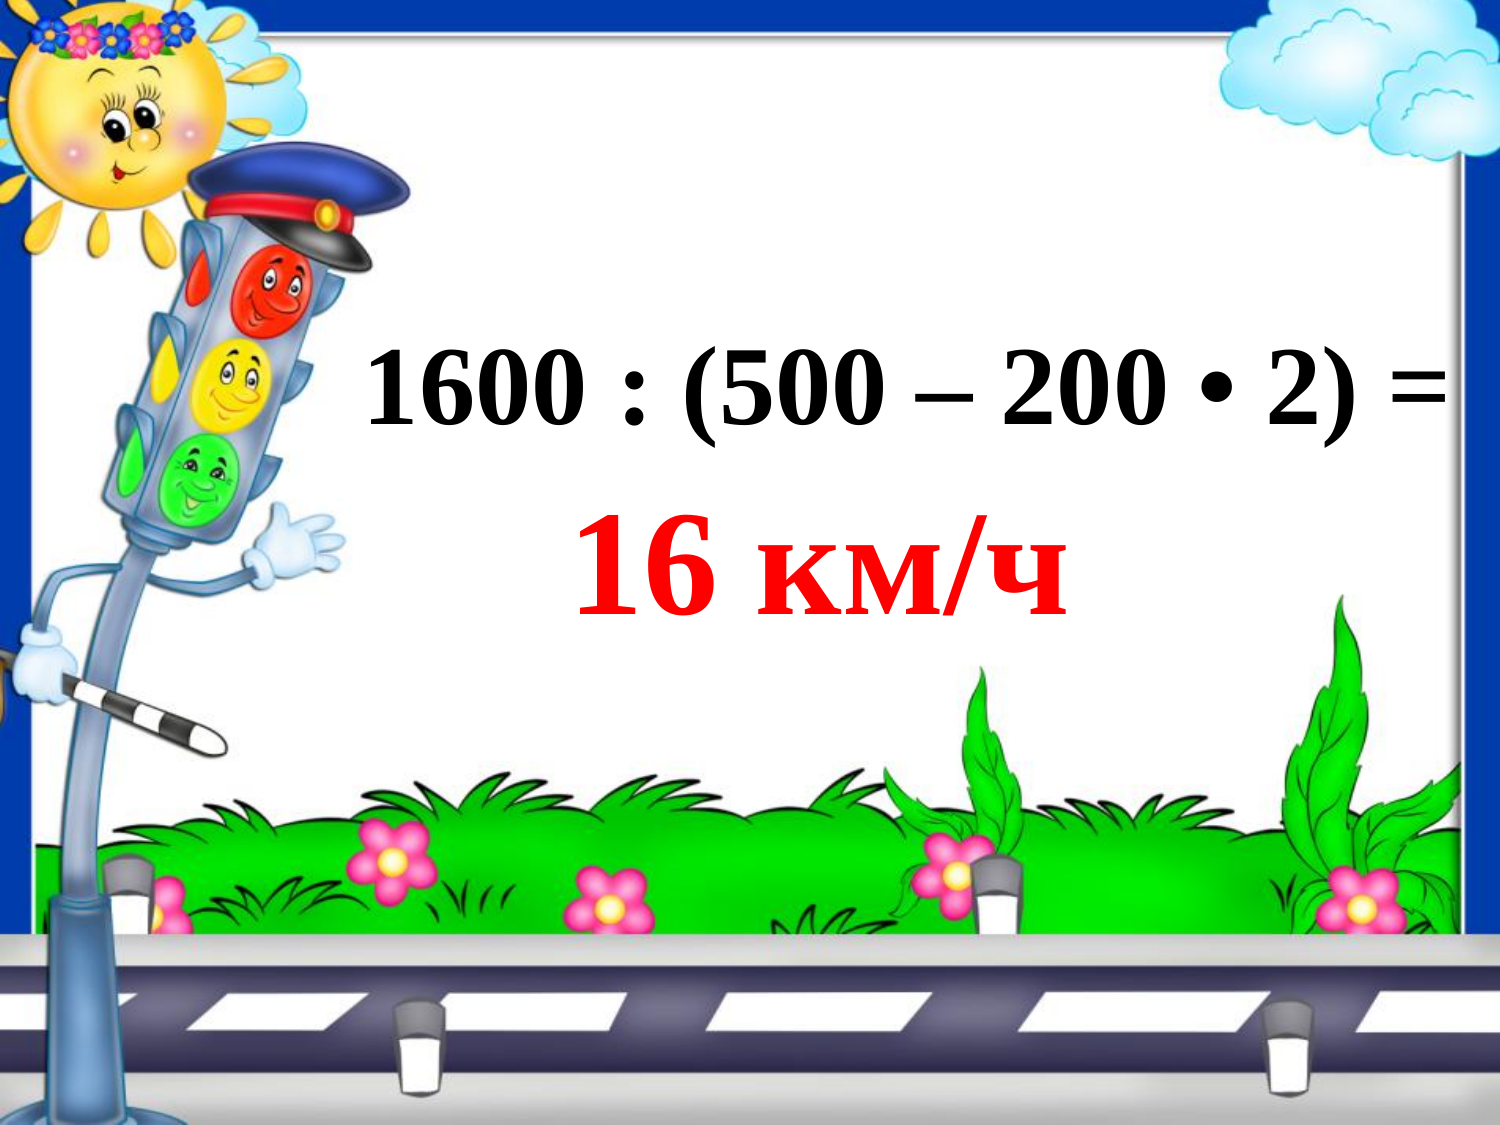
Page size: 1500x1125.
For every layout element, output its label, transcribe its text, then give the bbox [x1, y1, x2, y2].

text_box 1600 : (500 – 200 • 2) = [348, 304, 1495, 455]
picture [0, 0, 1500, 1125]
text_box 16 км/ч [553, 456, 1124, 652]
